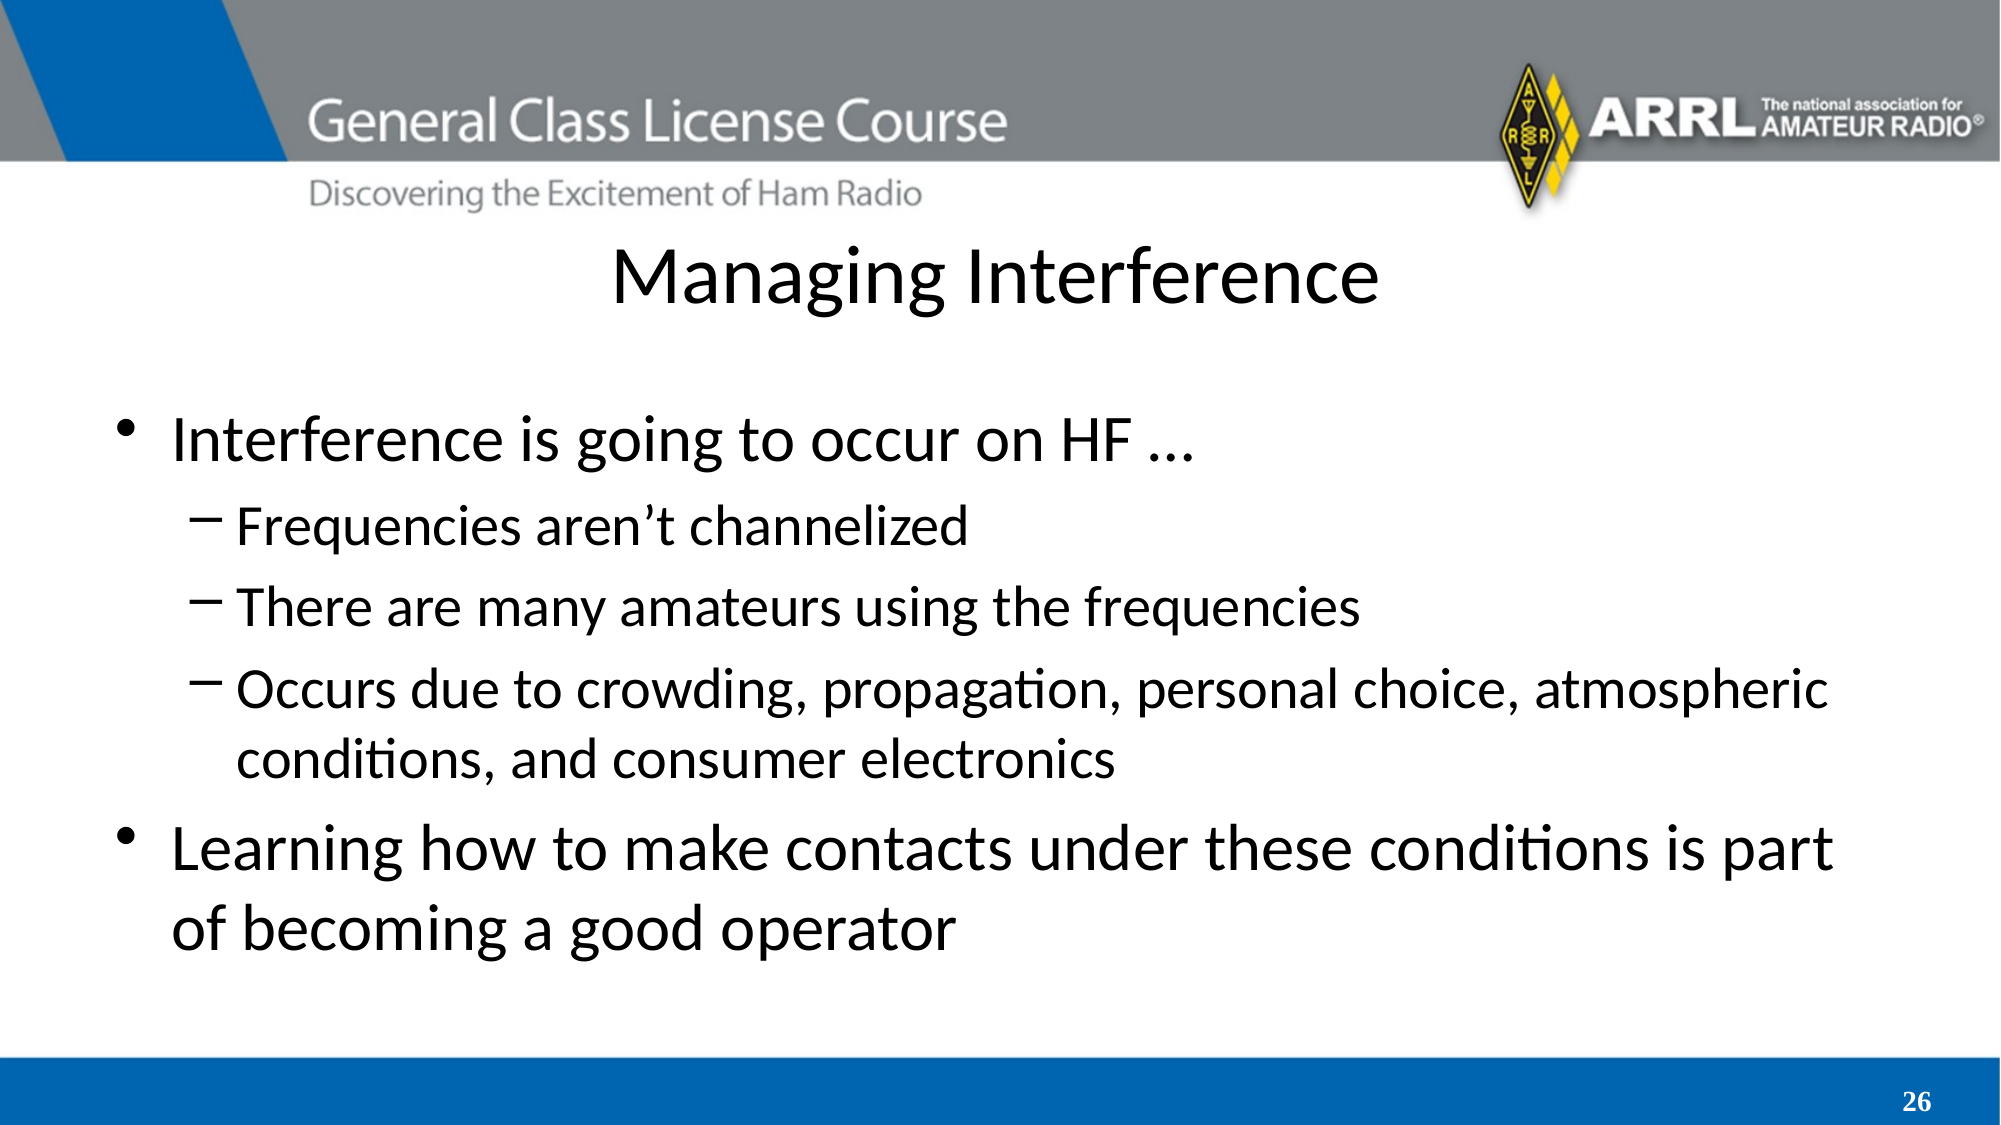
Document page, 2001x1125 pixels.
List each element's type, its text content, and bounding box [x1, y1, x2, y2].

title Managing Interference [96, 212, 1897, 356]
picture [0, 0, 2001, 1125]
list Interference is going to occur on HF … Frequencies aren’t channelized There are many amateurs using the frequencies Occurs due to crowding, propagation, personal choice, atmospheric conditions, and consumer electronics Learning how to make contacts under these conditions is part of becoming a good operator [99, 387, 1900, 1075]
